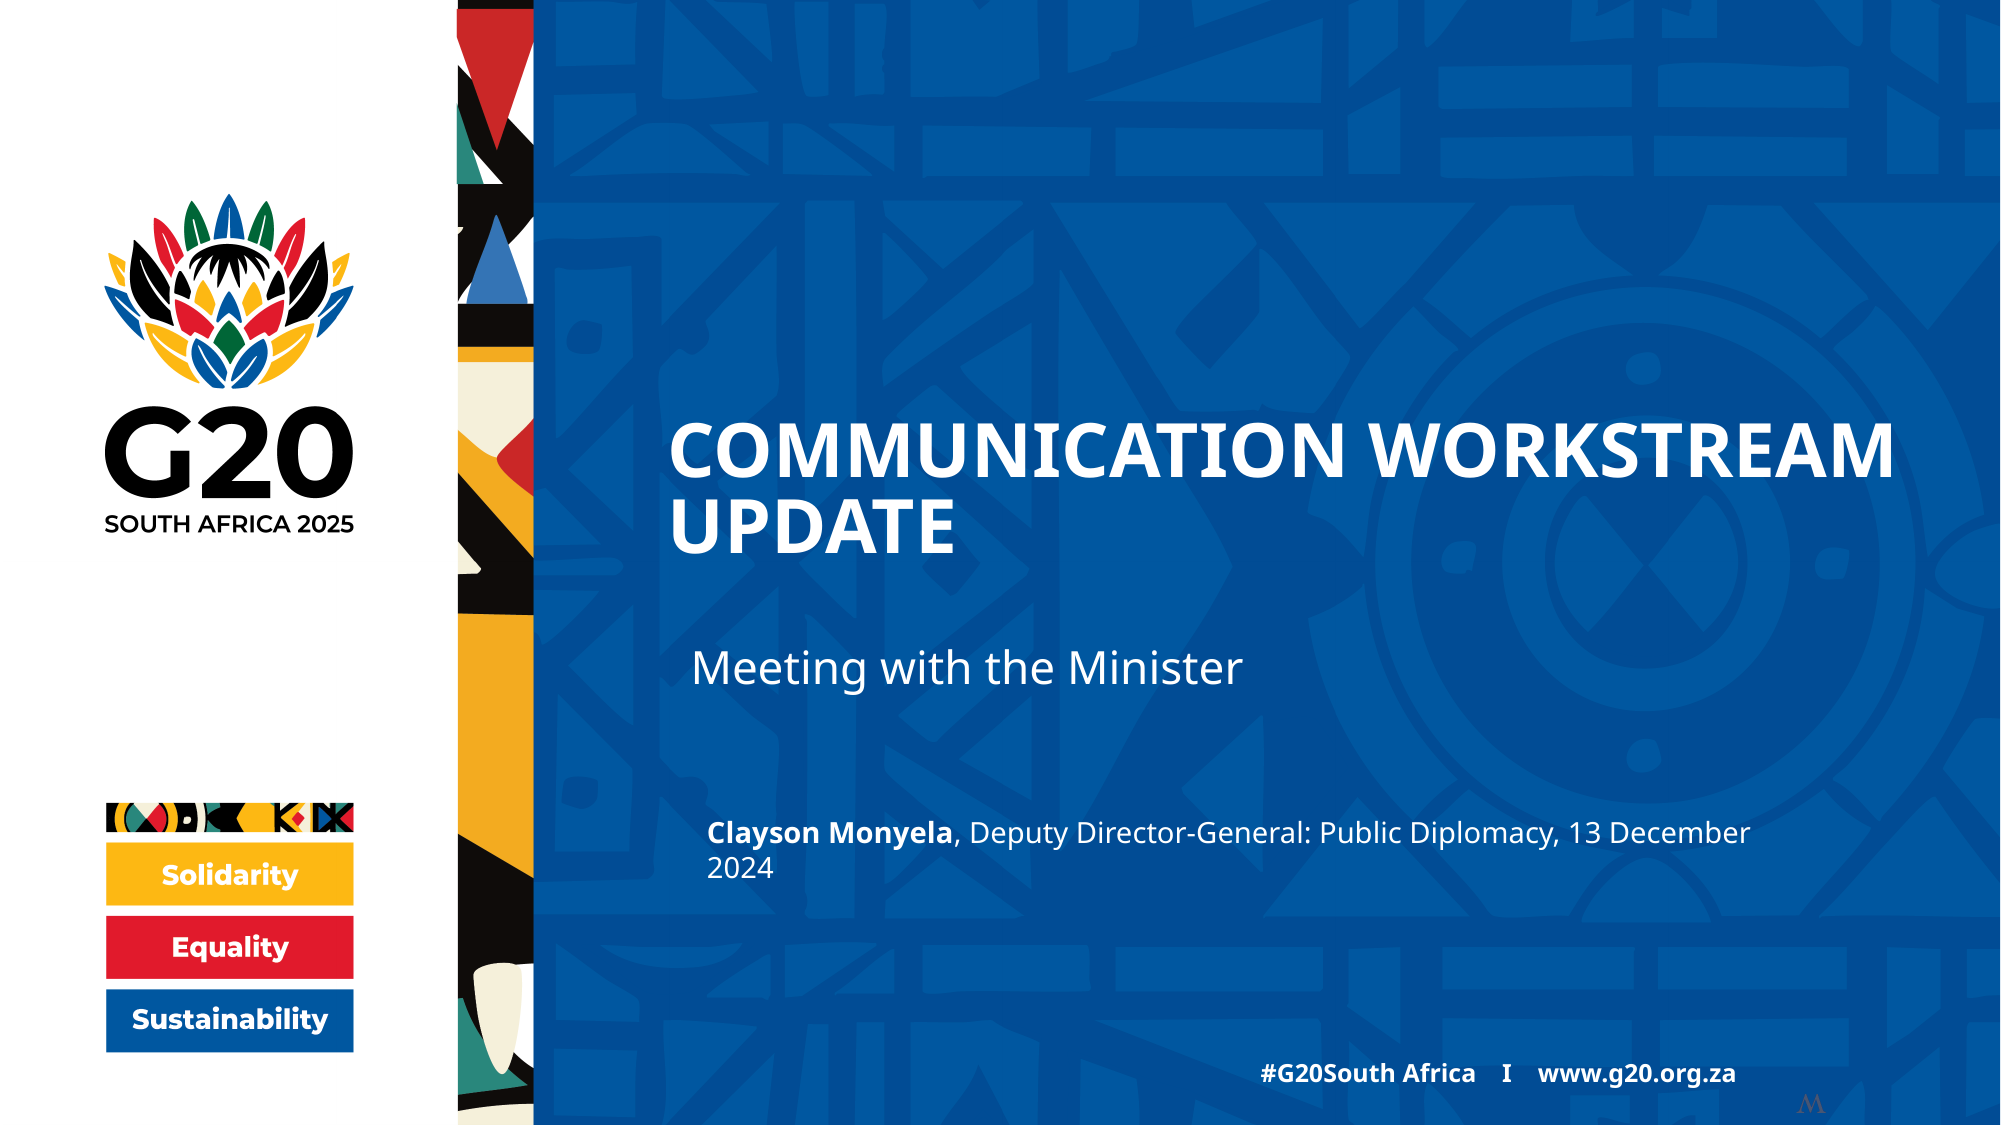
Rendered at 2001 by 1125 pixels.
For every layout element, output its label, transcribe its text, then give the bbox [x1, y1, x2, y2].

subtitle Meeting with the Minister [675, 630, 1943, 867]
picture [3, 0, 2001, 1125]
footer #G20South Africa I www.g20.org.za [949, 1042, 1753, 1103]
title communication WORKSTREAM UPDATE [667, 184, 1935, 576]
text_box Clayson Monyela, Deputy Director-General: Public Diplomacy, 13 December 2024 [692, 806, 1782, 892]
